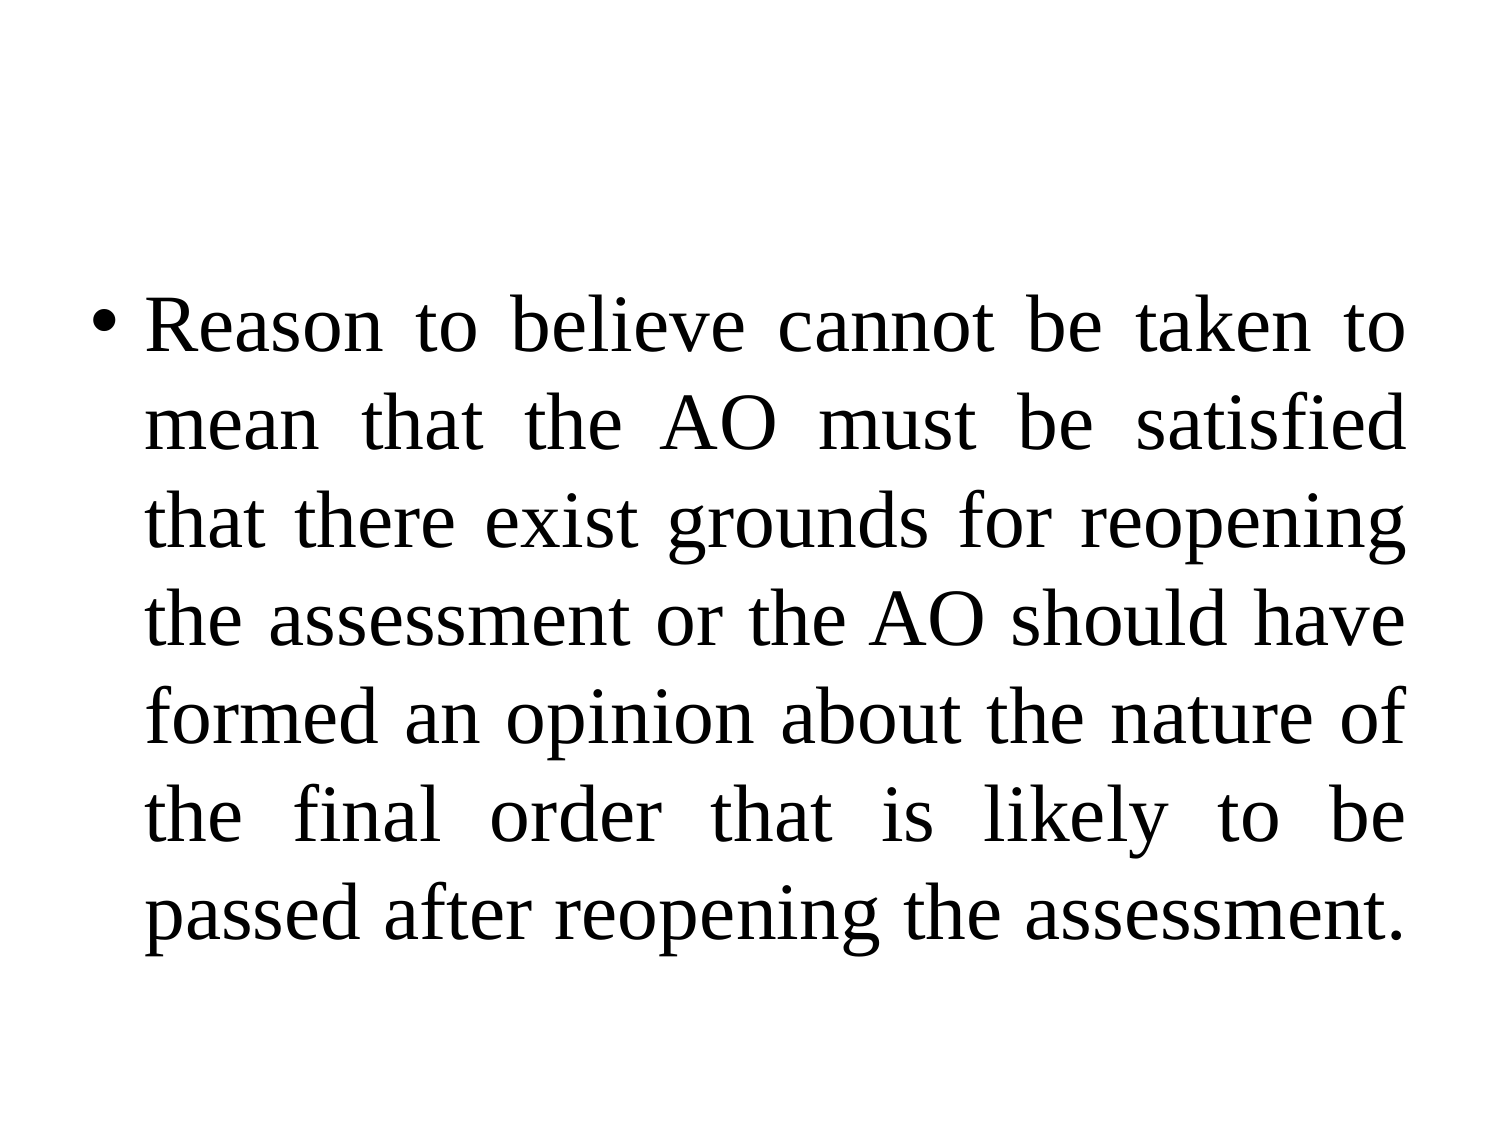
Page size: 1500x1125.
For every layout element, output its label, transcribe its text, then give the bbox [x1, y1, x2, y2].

list Reason to believe cannot be taken to mean that the AO must be satisfied that there exist grounds for reopening the assessment or the AO should have formed an opinion about the nature of the final order that is likely to be passed after reopening the assessment. [75, 262, 1425, 1005]
